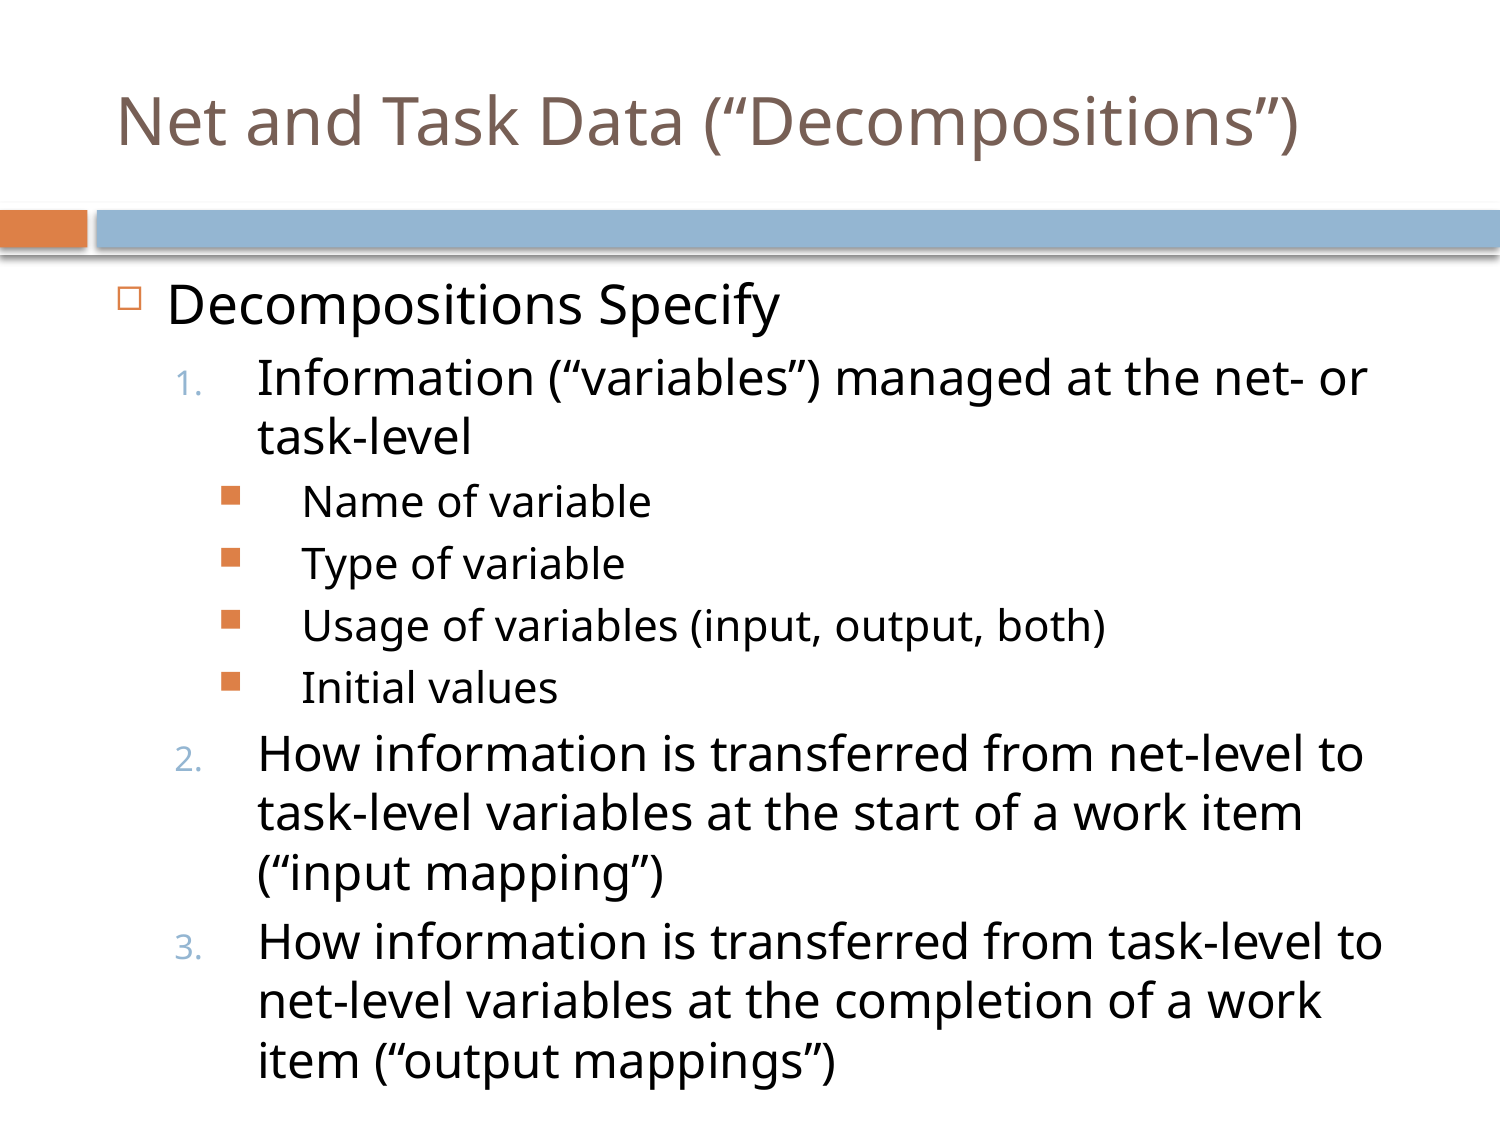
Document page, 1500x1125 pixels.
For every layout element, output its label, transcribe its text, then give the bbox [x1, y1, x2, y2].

title Net and Task Data (“Decompositions”) [100, 37, 1438, 200]
list Decompositions Specify Information (“variables”) managed at the net- or task-level Name of variable Type of variable Usage of variables (input, output, both) Initial values How information is transferred from net-level to task-level variables at the start of a work item (“input mapping”) How information is transferred from task-level to net-level variables at the completion of a work item (“output mappings”) [100, 262, 1438, 1097]
